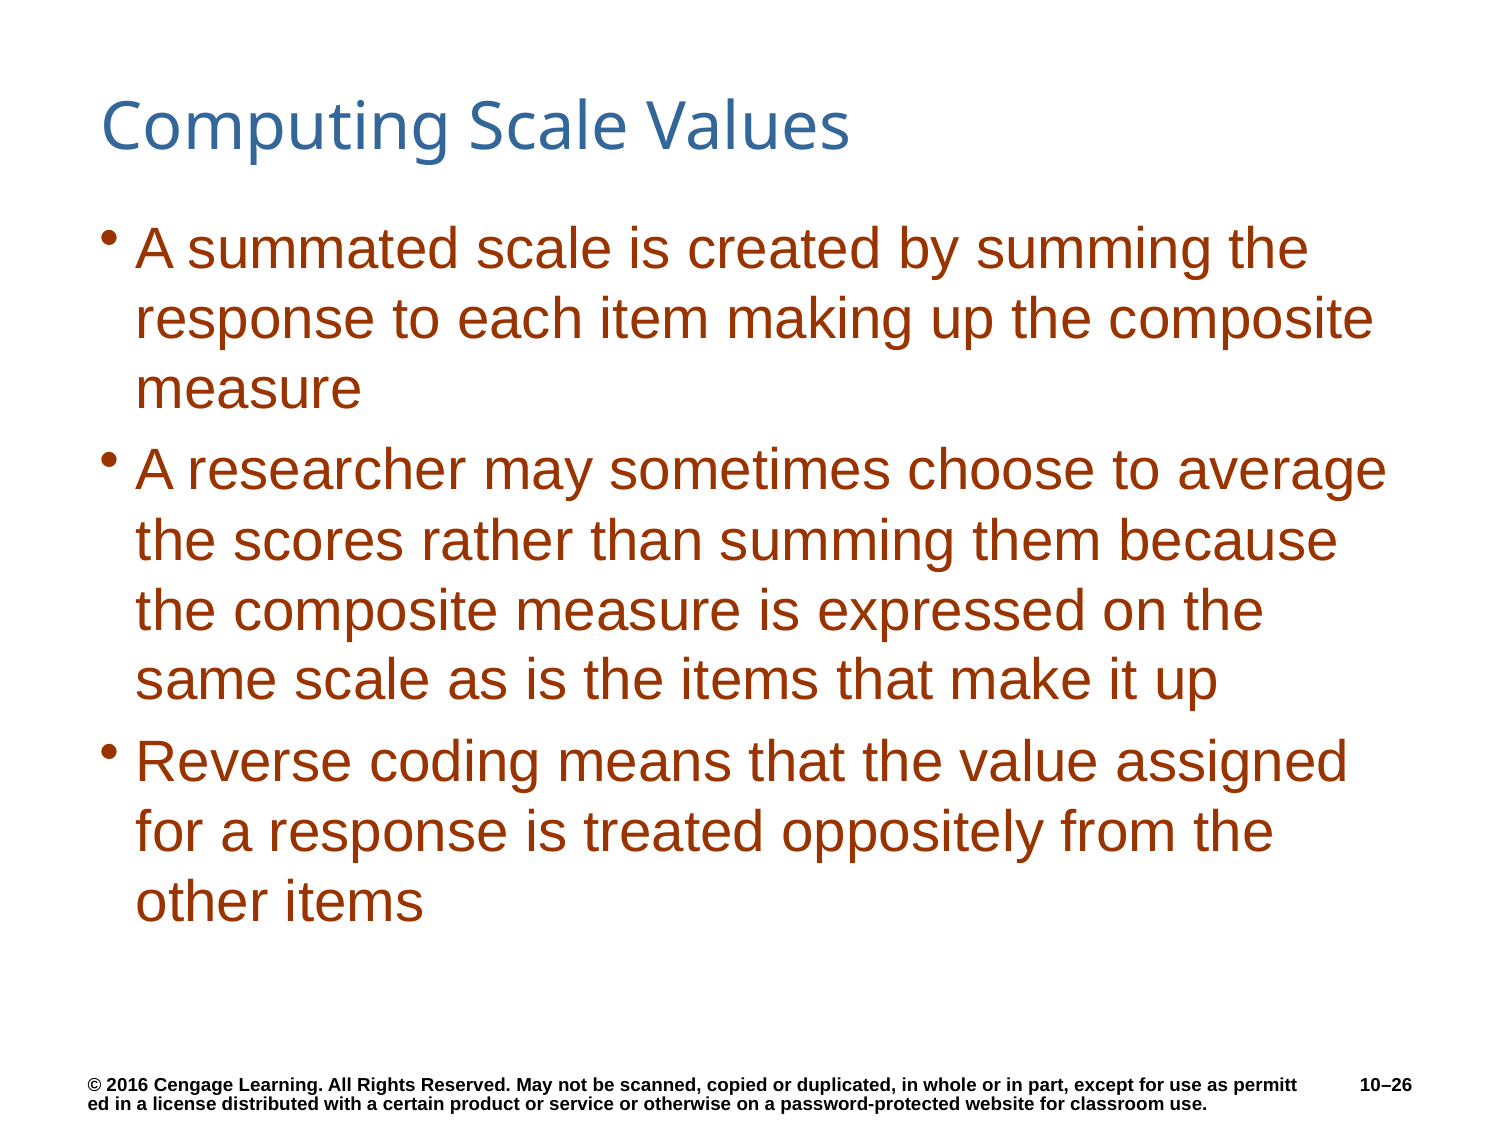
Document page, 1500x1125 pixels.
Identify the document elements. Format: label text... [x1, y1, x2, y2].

slide_number 10–26 [1050, 1042, 1413, 1103]
footer © 2016 Cengage Learning. All Rights Reserved. May not be scanned, copied or duplicated, in whole or in part, except for use as permitted in a license distributed with a certain product or service or otherwise on a password-protected website for classroom use. [87, 1057, 1050, 1103]
list A summated scale is created by summing the response to each item making up the composite measure A researcher may sometimes choose to average the scores rather than summing them because the composite measure is expressed on the same scale as is the items that make it up Reverse coding means that the value assigned for a response is treated oppositely from the other items [84, 202, 1414, 1013]
title Computing Scale Values [85, 75, 1411, 171]
